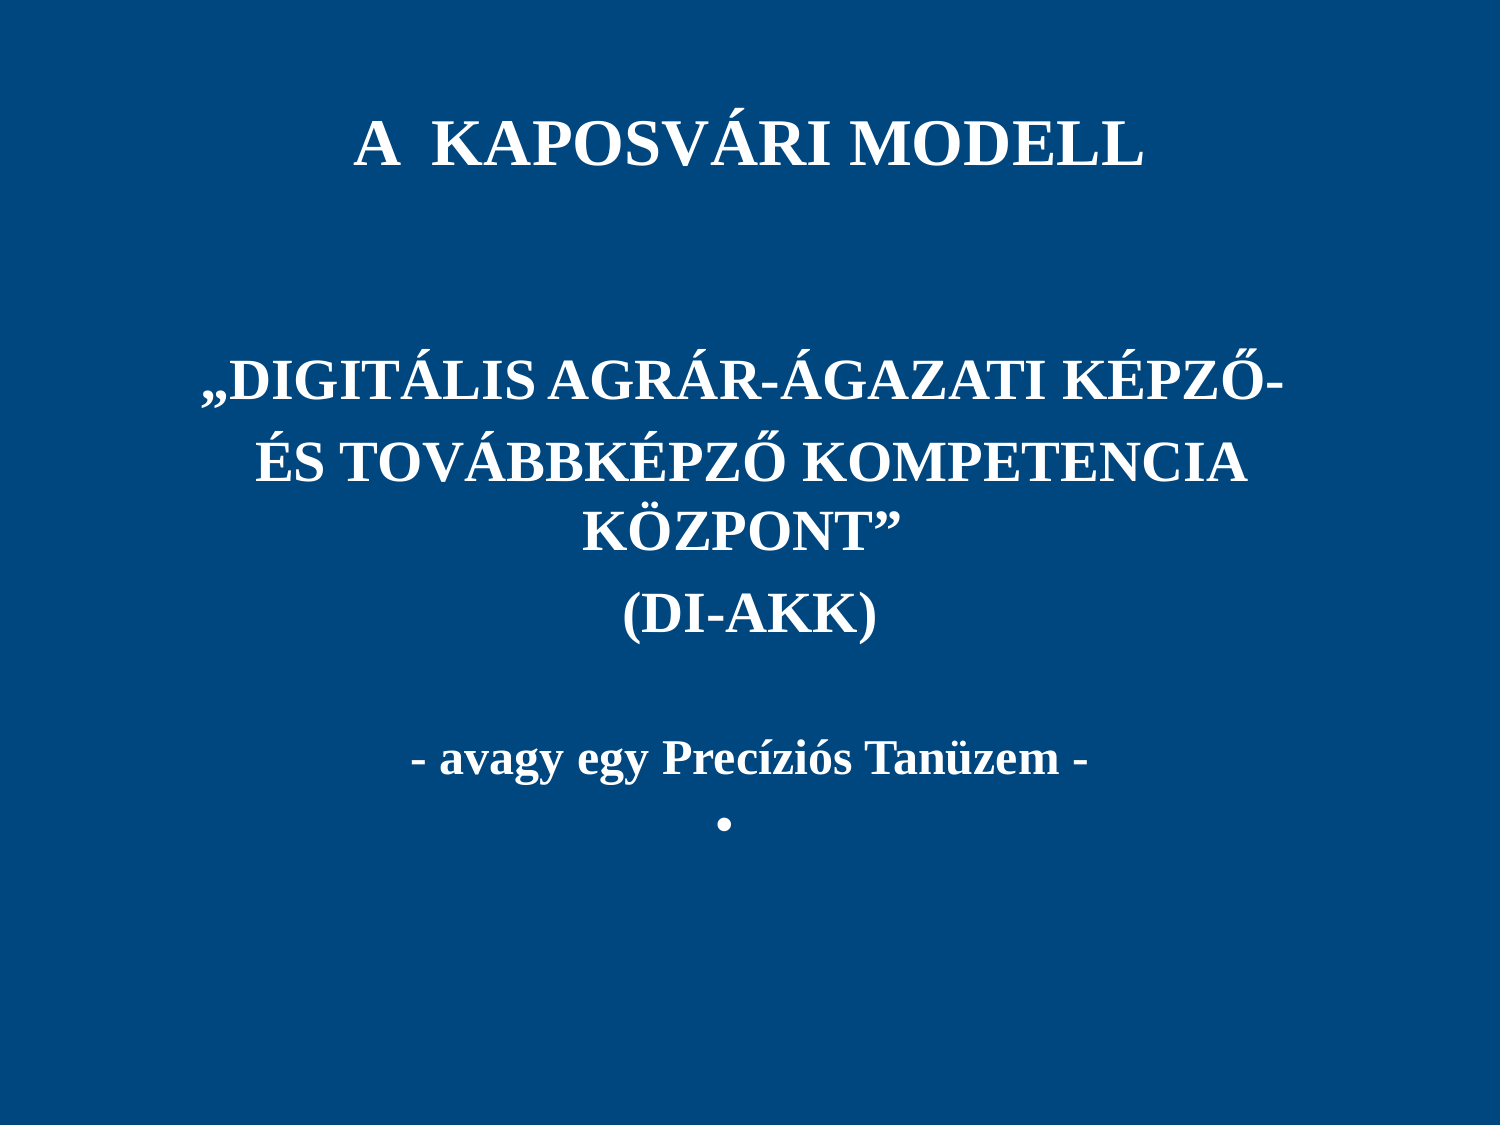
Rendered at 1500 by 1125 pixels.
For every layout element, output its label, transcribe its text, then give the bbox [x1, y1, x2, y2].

list „DIGITÁLIS AGRÁR-ÁGAZATI KÉPZŐ- ÉS TOVÁBBKÉPZŐ KOMPETENCIA KÖZPONT” (DI-AKK) - avagy egy Precíziós Tanüzem - [75, 267, 1425, 1010]
title A KAPOSVÁRI MODELL [75, 45, 1425, 233]
